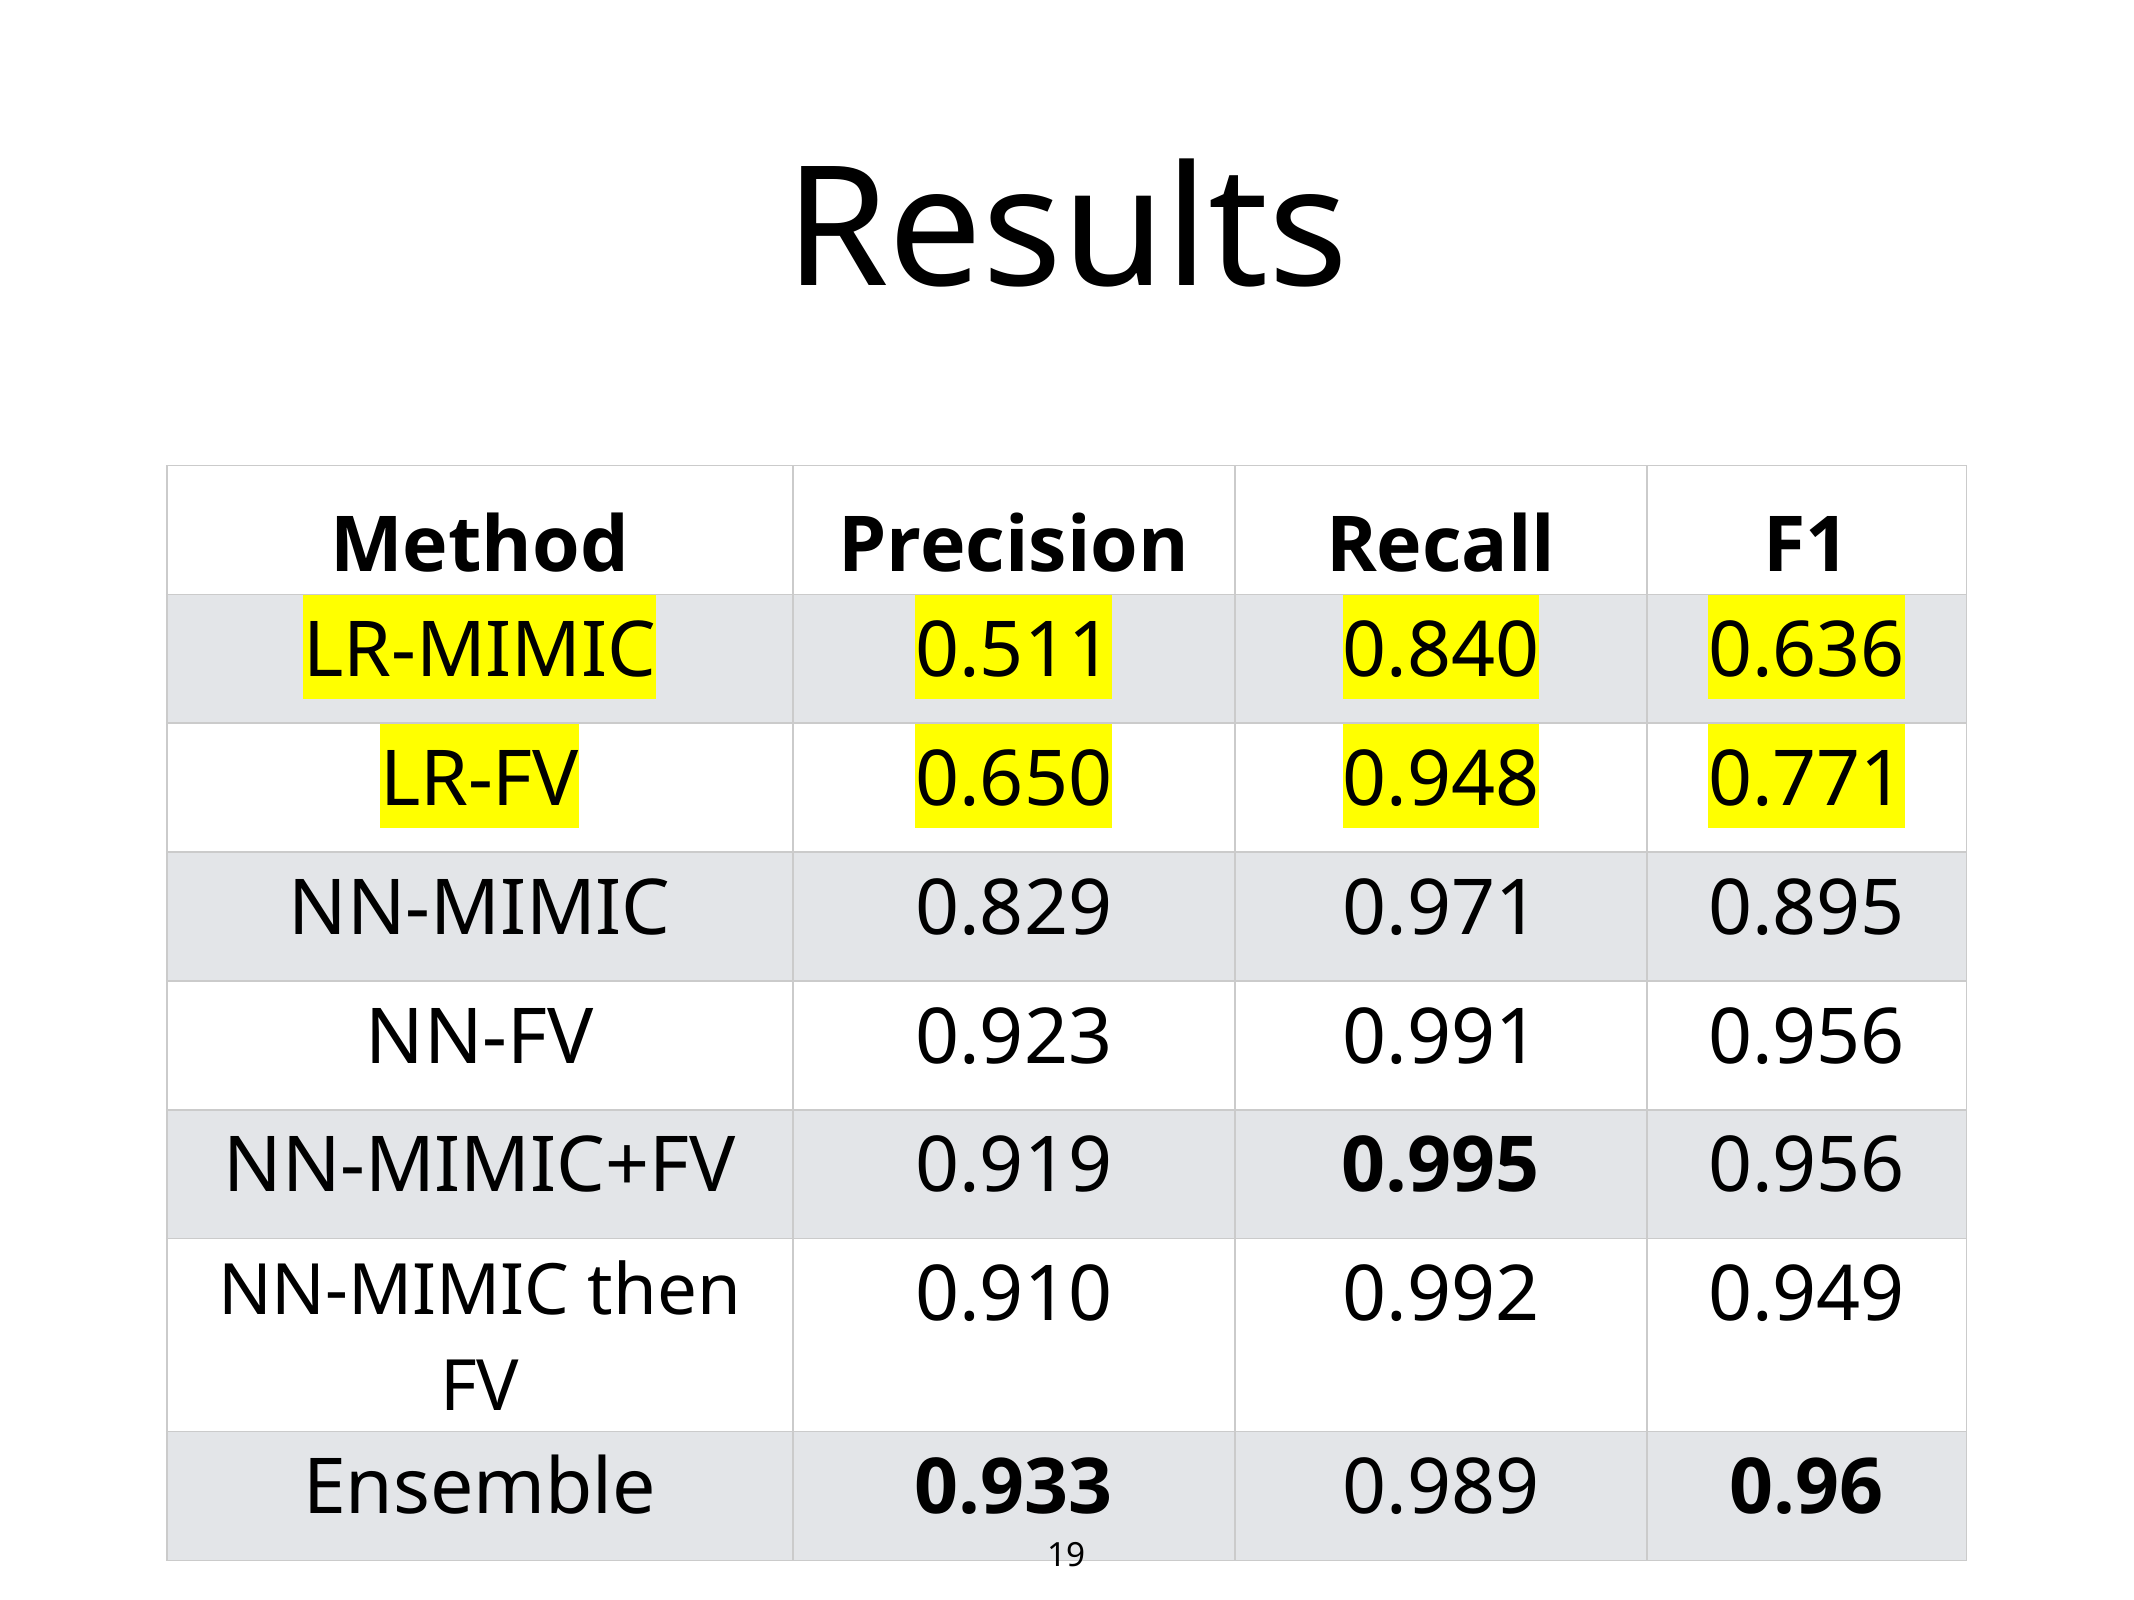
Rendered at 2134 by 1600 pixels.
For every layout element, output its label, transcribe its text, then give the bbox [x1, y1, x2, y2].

table_cell NN-MIMIC [168, 853, 792, 980]
table_cell 0.956 [1648, 982, 1966, 1109]
table_cell Ensemble [168, 1432, 792, 1560]
table_cell 0.829 [794, 853, 1234, 980]
table_cell 0.948 [1236, 724, 1646, 851]
table_cell 0.991 [1236, 982, 1646, 1109]
table_cell 0.989 [1236, 1432, 1646, 1560]
table_header Recall [1236, 466, 1646, 594]
slide_number 19 [1037, 1524, 1095, 1579]
table_cell 0.923 [794, 982, 1234, 1109]
table_cell LR-FV [168, 724, 792, 851]
table_cell 0.971 [1236, 853, 1646, 980]
table_cell 0.995 [1236, 1111, 1646, 1238]
table_cell 0.949 [1648, 1239, 1966, 1431]
table_cell 0.956 [1648, 1111, 1966, 1238]
title Results [155, 41, 1978, 397]
table_cell NN-MIMIC then FV [168, 1239, 792, 1431]
table_header Method [168, 466, 792, 594]
table_cell 0.771 [1648, 724, 1966, 851]
table_header Precision [794, 466, 1234, 594]
table_cell 0.919 [794, 1111, 1234, 1238]
table_cell 0.511 [794, 595, 1234, 722]
table_cell 0.636 [1648, 595, 1966, 722]
table_cell 0.840 [1236, 595, 1646, 722]
table_cell 0.910 [794, 1239, 1234, 1431]
table_cell 0.650 [794, 724, 1234, 851]
table_header F1 [1648, 466, 1966, 594]
table_cell LR-MIMIC [168, 595, 792, 722]
table_cell 0.895 [1648, 853, 1966, 980]
table_cell 0.992 [1236, 1239, 1646, 1431]
table_cell 0.933 [794, 1432, 1234, 1560]
table_cell NN-FV [168, 982, 792, 1109]
table_cell NN-MIMIC+FV [168, 1111, 792, 1238]
table_cell 0.96 [1648, 1432, 1966, 1560]
